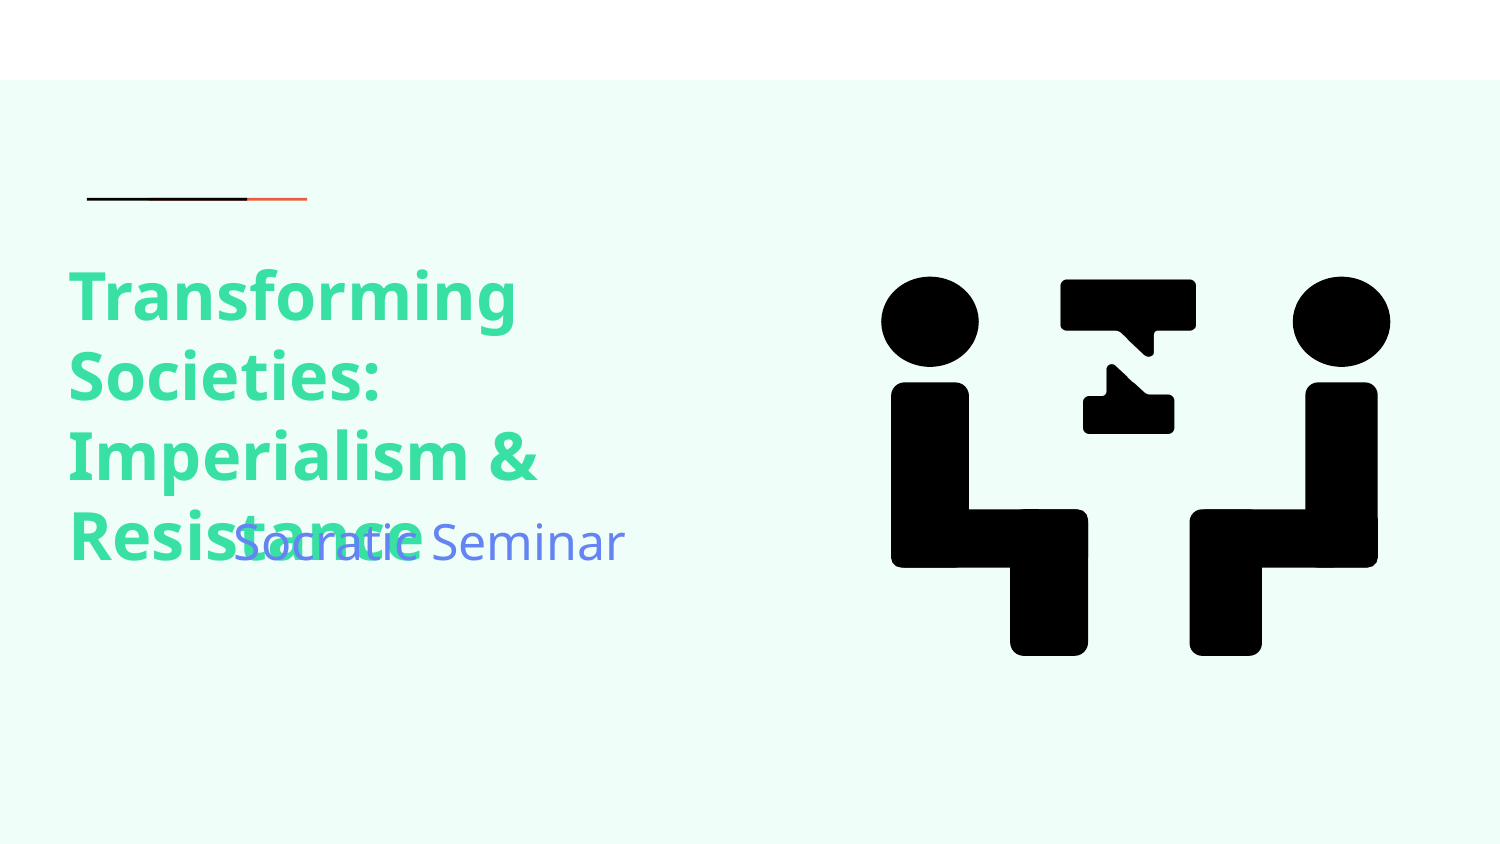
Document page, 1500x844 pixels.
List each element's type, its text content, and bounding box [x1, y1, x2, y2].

subtitle Socratic Seminar [86, 494, 775, 606]
text_box [1293, 277, 1390, 367]
picture [1020, 247, 1236, 464]
text_box [891, 510, 1019, 567]
text_box [1010, 510, 1088, 656]
text_box [1190, 510, 1262, 656]
text_box [881, 277, 979, 367]
text_box [891, 383, 969, 519]
text_box [1254, 510, 1378, 567]
text_box [1306, 383, 1377, 515]
title Transforming Societies: Imperialism & Resistance [53, 239, 840, 455]
